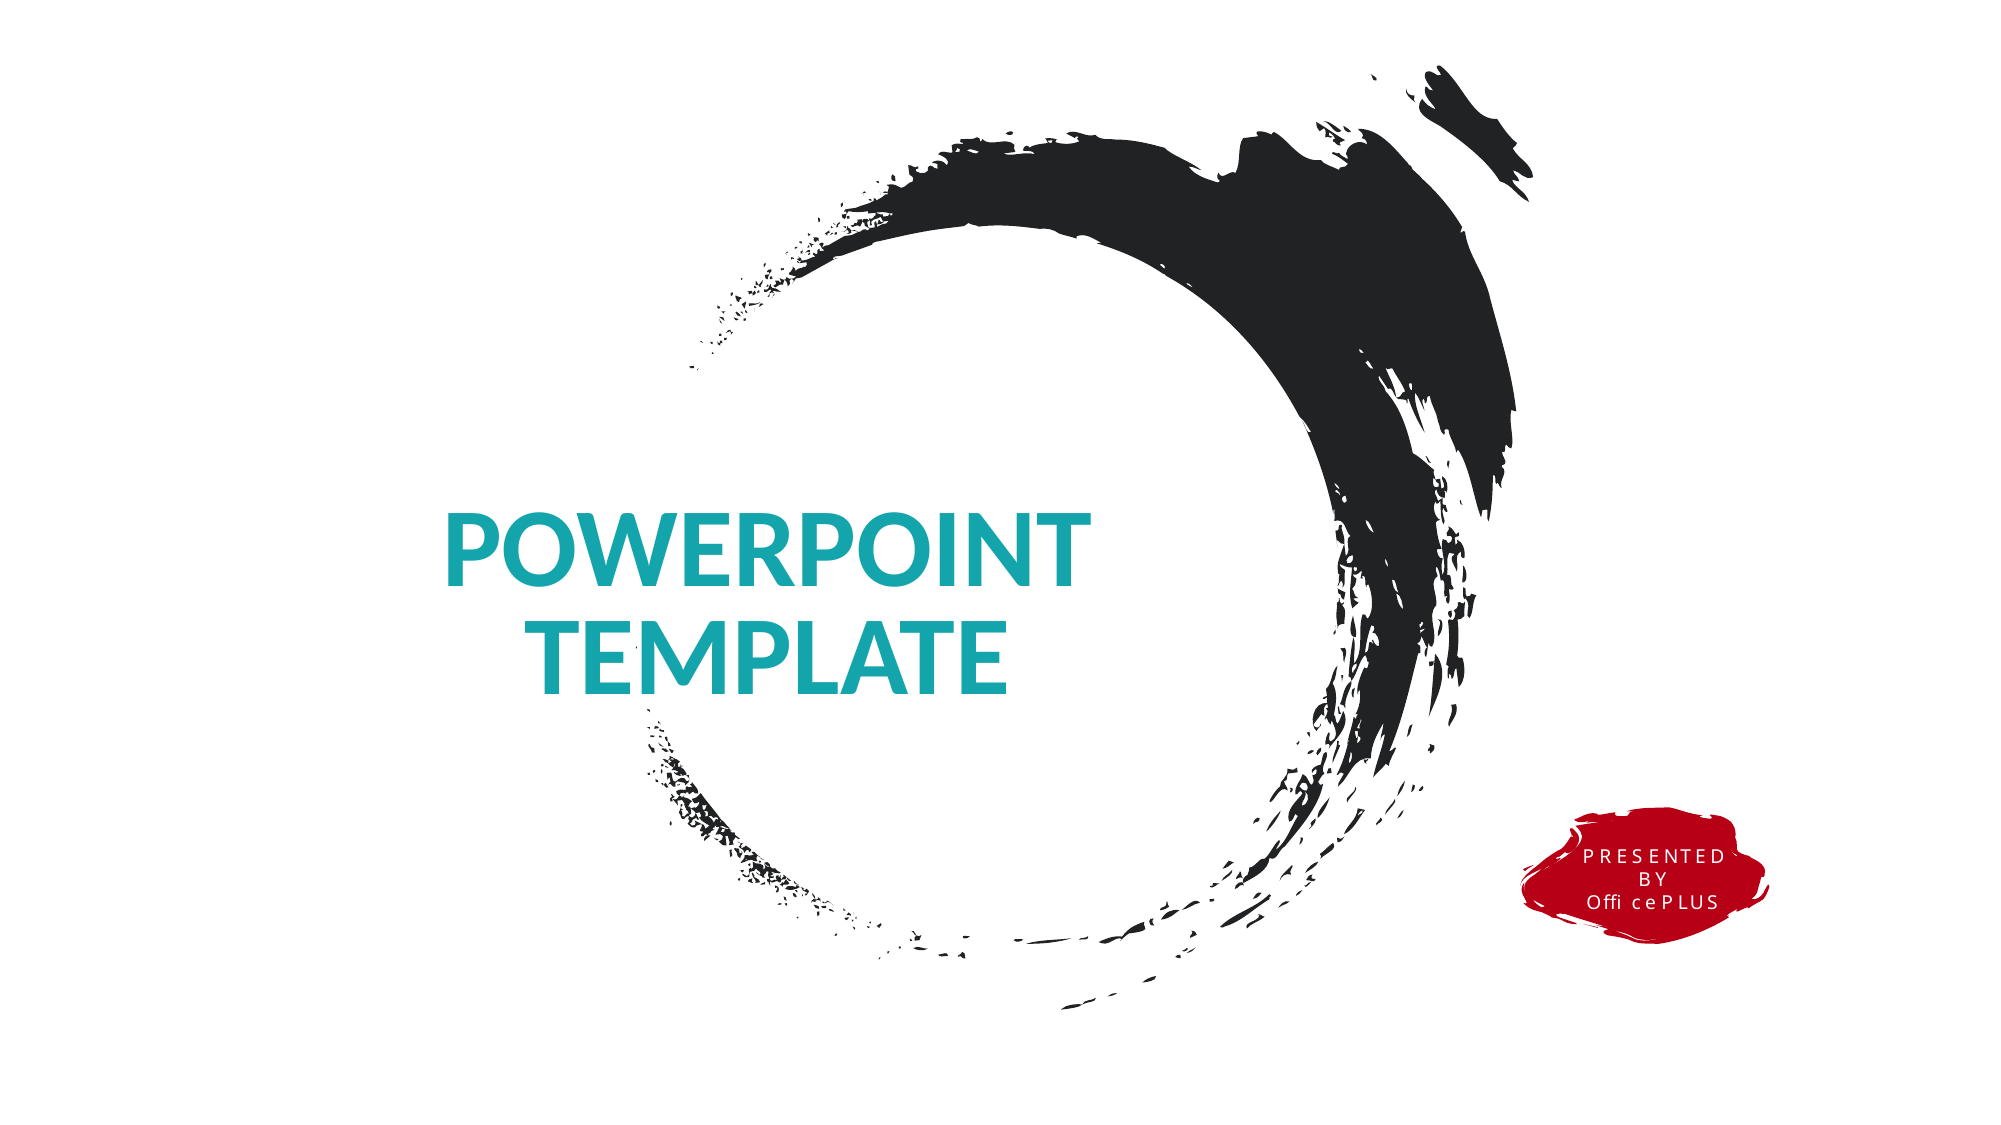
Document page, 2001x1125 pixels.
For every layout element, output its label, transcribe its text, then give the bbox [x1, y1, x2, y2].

text_box POWERPOINT TEMPLATE [380, 492, 654, 724]
picture [654, 78, 1770, 1036]
